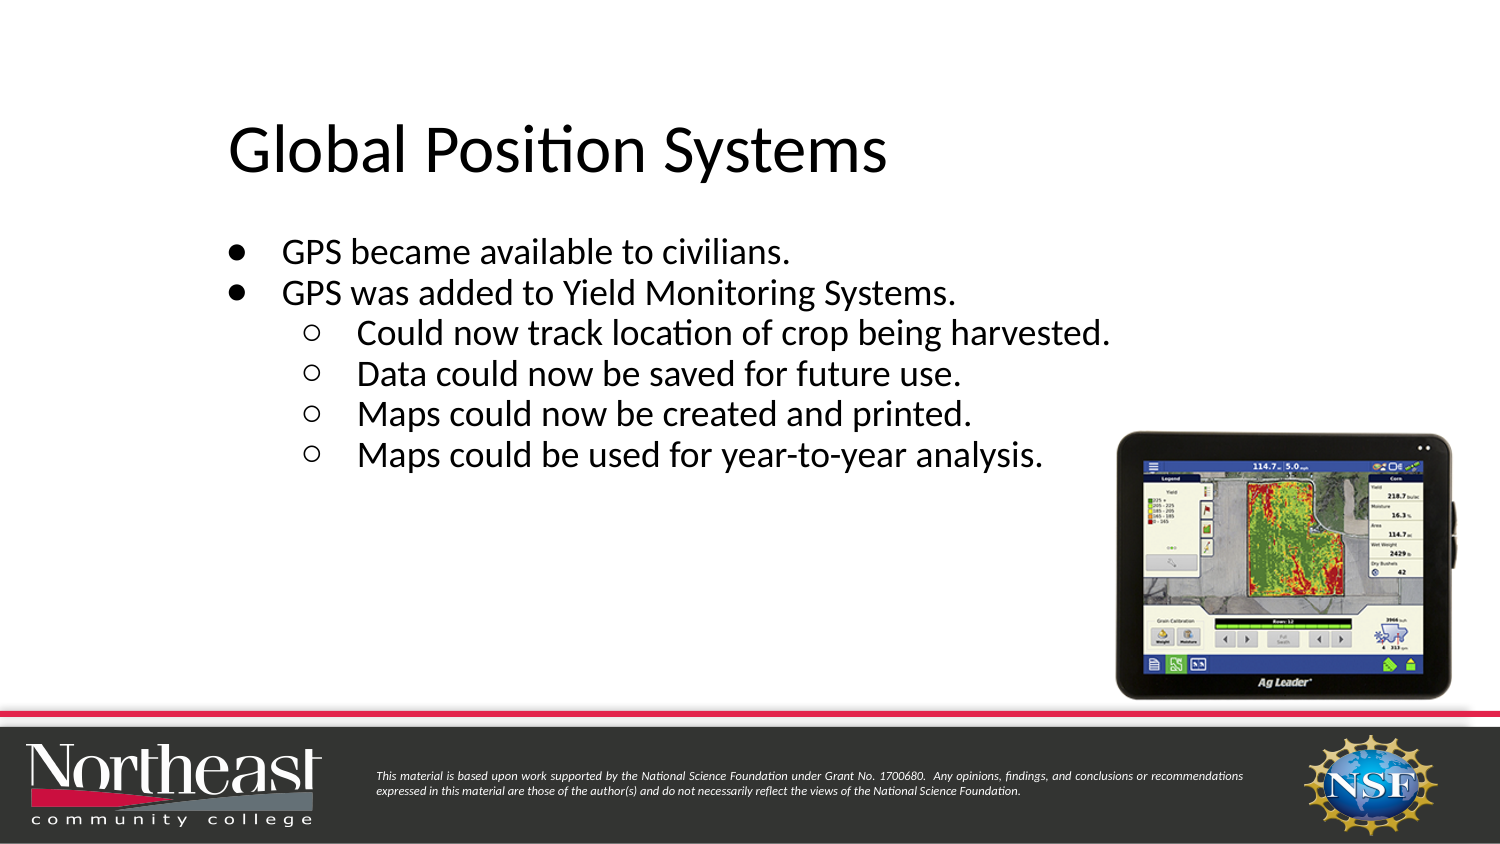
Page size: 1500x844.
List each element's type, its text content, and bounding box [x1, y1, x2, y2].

picture [26, 744, 322, 827]
list GPS became available to civilians. GPS was added to Yield Monitoring Systems. Could now track location of crop being harvested. Data could now be saved for future use. Maps could now be created and printed. Maps could be used for year-to-year analysis. [191, 217, 1346, 744]
picture [1302, 733, 1440, 837]
picture [1111, 428, 1459, 703]
title Global Position Systems [213, 98, 1368, 263]
